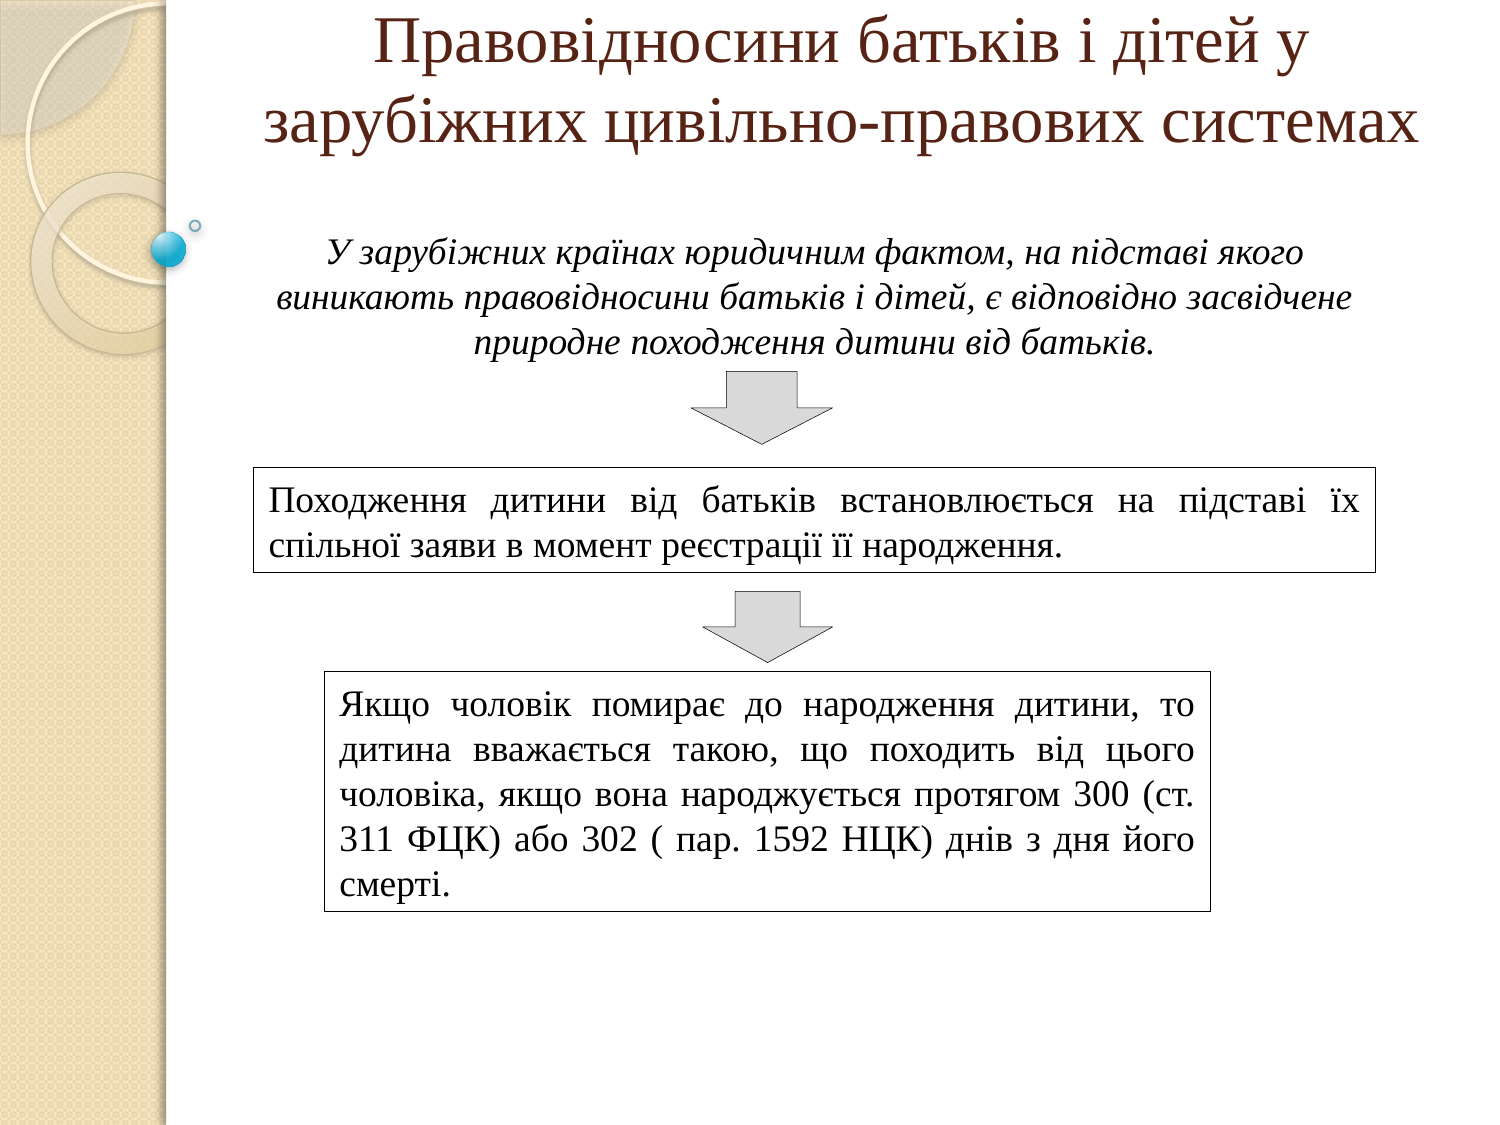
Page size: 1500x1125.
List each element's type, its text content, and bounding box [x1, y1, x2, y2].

text_box [700, 589, 835, 665]
text_box [688, 369, 835, 447]
text_box Якщо чоловік помирає до народження дитини, то дитина вважається такою, що походить від цього чоловіка, якщо вона народжується протягом 300 (ст. 311 ФЦК) або 302 ( пар. 1592 НЦК) днів з дня його смерті. [324, 671, 1211, 912]
title Правовідносини батьків і дітей у зарубіжних цивільно-правових системах [234, 59, 1450, 244]
text_box У зарубіжних країнах юридичним фактом, на підставі якого виникають правовідносини батьків і дітей, є відповідно засвідчене природне походження дитини від батьків. [253, 219, 1376, 370]
text_box Походження дитини від батьків встановлюється на підставі їх спільної заяви в момент реєстрації її народження. [253, 467, 1376, 573]
